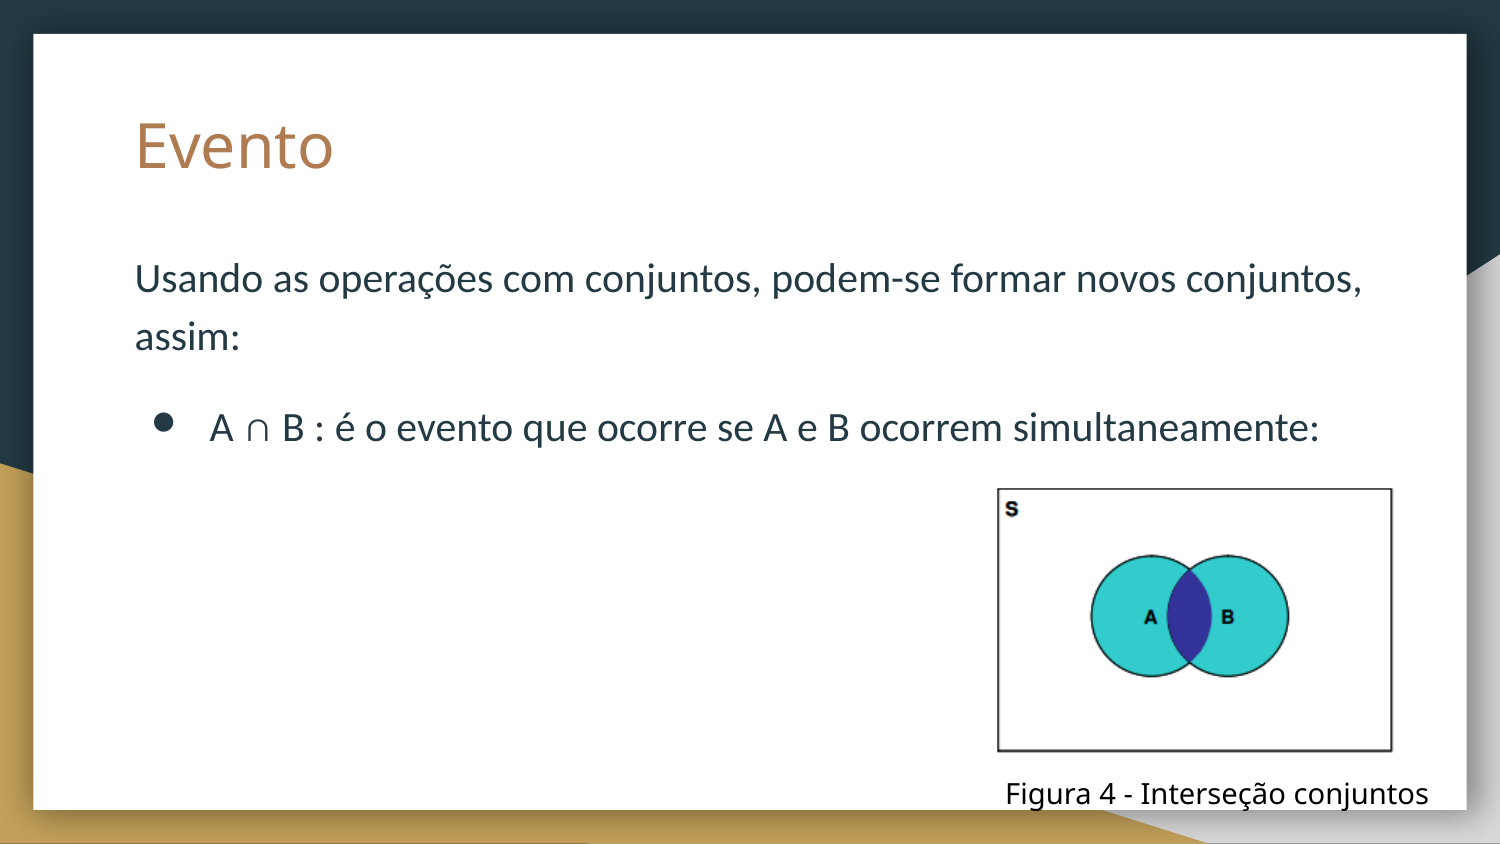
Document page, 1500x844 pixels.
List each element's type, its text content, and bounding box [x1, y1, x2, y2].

title Evento [119, 91, 1381, 180]
text_box Figura 4 - Interseção conjuntos [990, 760, 1462, 822]
list Usando as operações com conjuntos, podem-se formar novos conjuntos, assim: A ∩ B : é o evento que ocorre se A e B ocorrem simultaneamente: [119, 228, 1381, 696]
picture [996, 487, 1395, 755]
